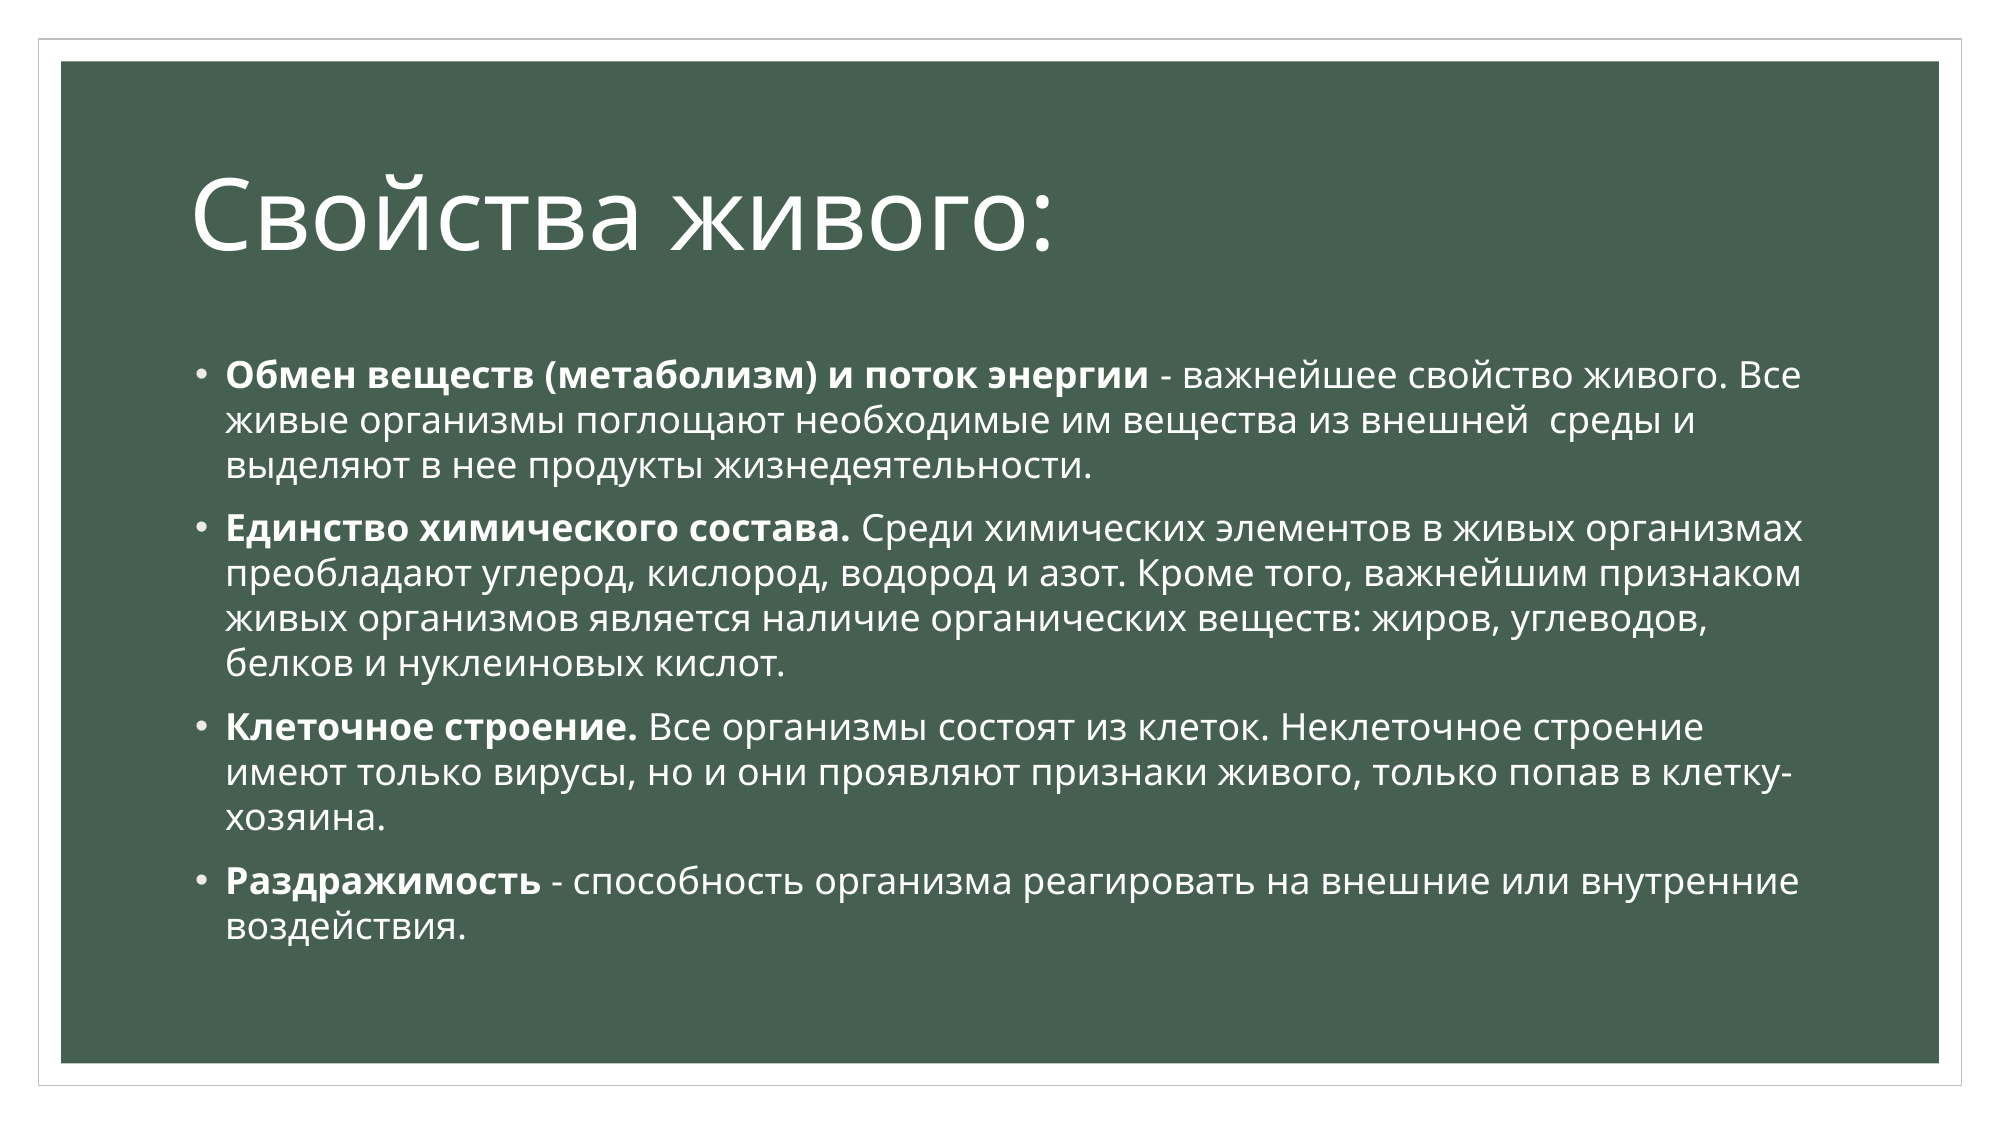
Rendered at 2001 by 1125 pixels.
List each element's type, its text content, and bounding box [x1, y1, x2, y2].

title Свойства живого: [174, 105, 1825, 331]
list Обмен веществ (метаболизм) и поток энергии - важнейшее свойство живого. Все живые организмы поглощают необходимые им вещества из внешней среды и выделяют в нее продукты жизнедеятельности. Единство химического состава. Среди химических элементов в живых организмах преобладают углерод, кислород, водород и азот. Кроме того, важнейшим признаком живых организмов является на­личие органических веществ: жиров, углеводов, белков и нуклеиновых кислот. Клеточное строение. Все организмы состоят из клеток. Неклеточ­ное строение имеют только вирусы, но и они проявляют признаки живого, только попав в клетку-хозяина. Раздражимость - способность организма реагировать на внеш­ние или внутренние воздействия. [180, 343, 1831, 989]
